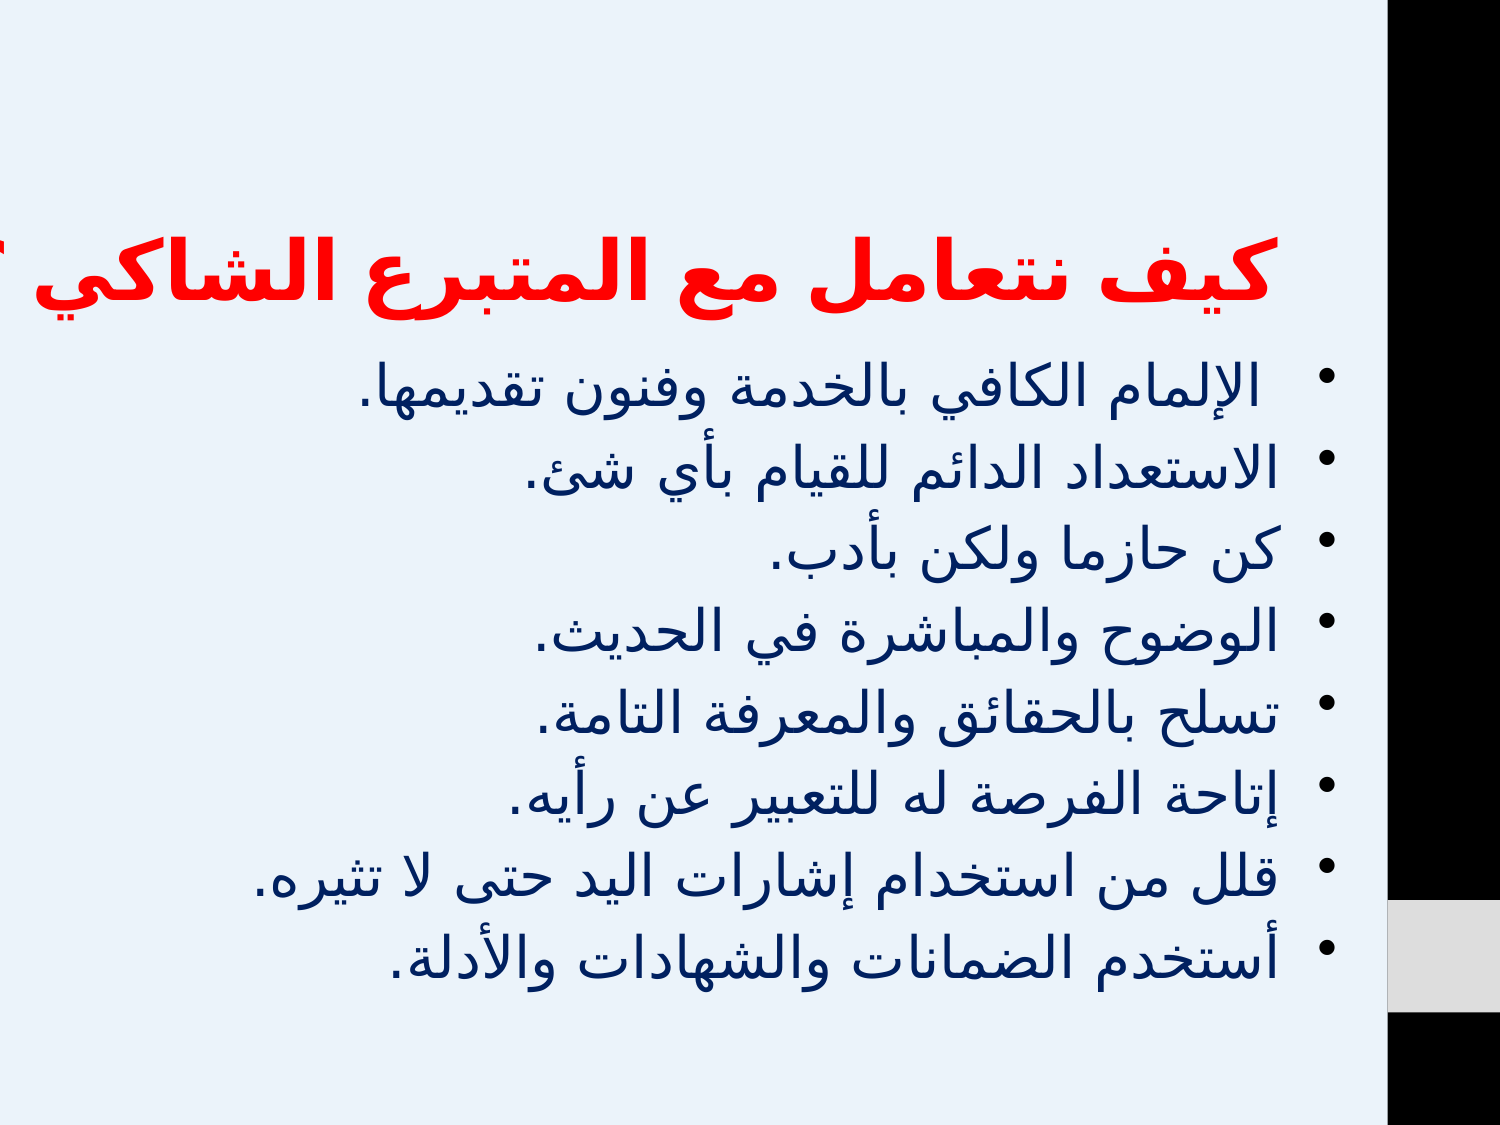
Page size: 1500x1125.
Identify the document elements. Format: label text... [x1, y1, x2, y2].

text_box الإلمام الكافي بالخدمة وفنون تقديمها. الاستعداد الدائم للقيام بأي شئ. كن حازما ولكن بأدب. الوضوح والمباشرة في الحديث. تسلح بالحقائق والمعرفة التامة. إتاحة الفرصة له للتعبير عن رأيه. قلل من استخدام إشارات اليد حتى لا تثيره. أستخدم الضمانات والشهادات والأدلة. [0, 340, 1353, 1050]
text_box كيف نتعامل مع المتبرع الشاكي ؟ [0, 220, 1329, 315]
